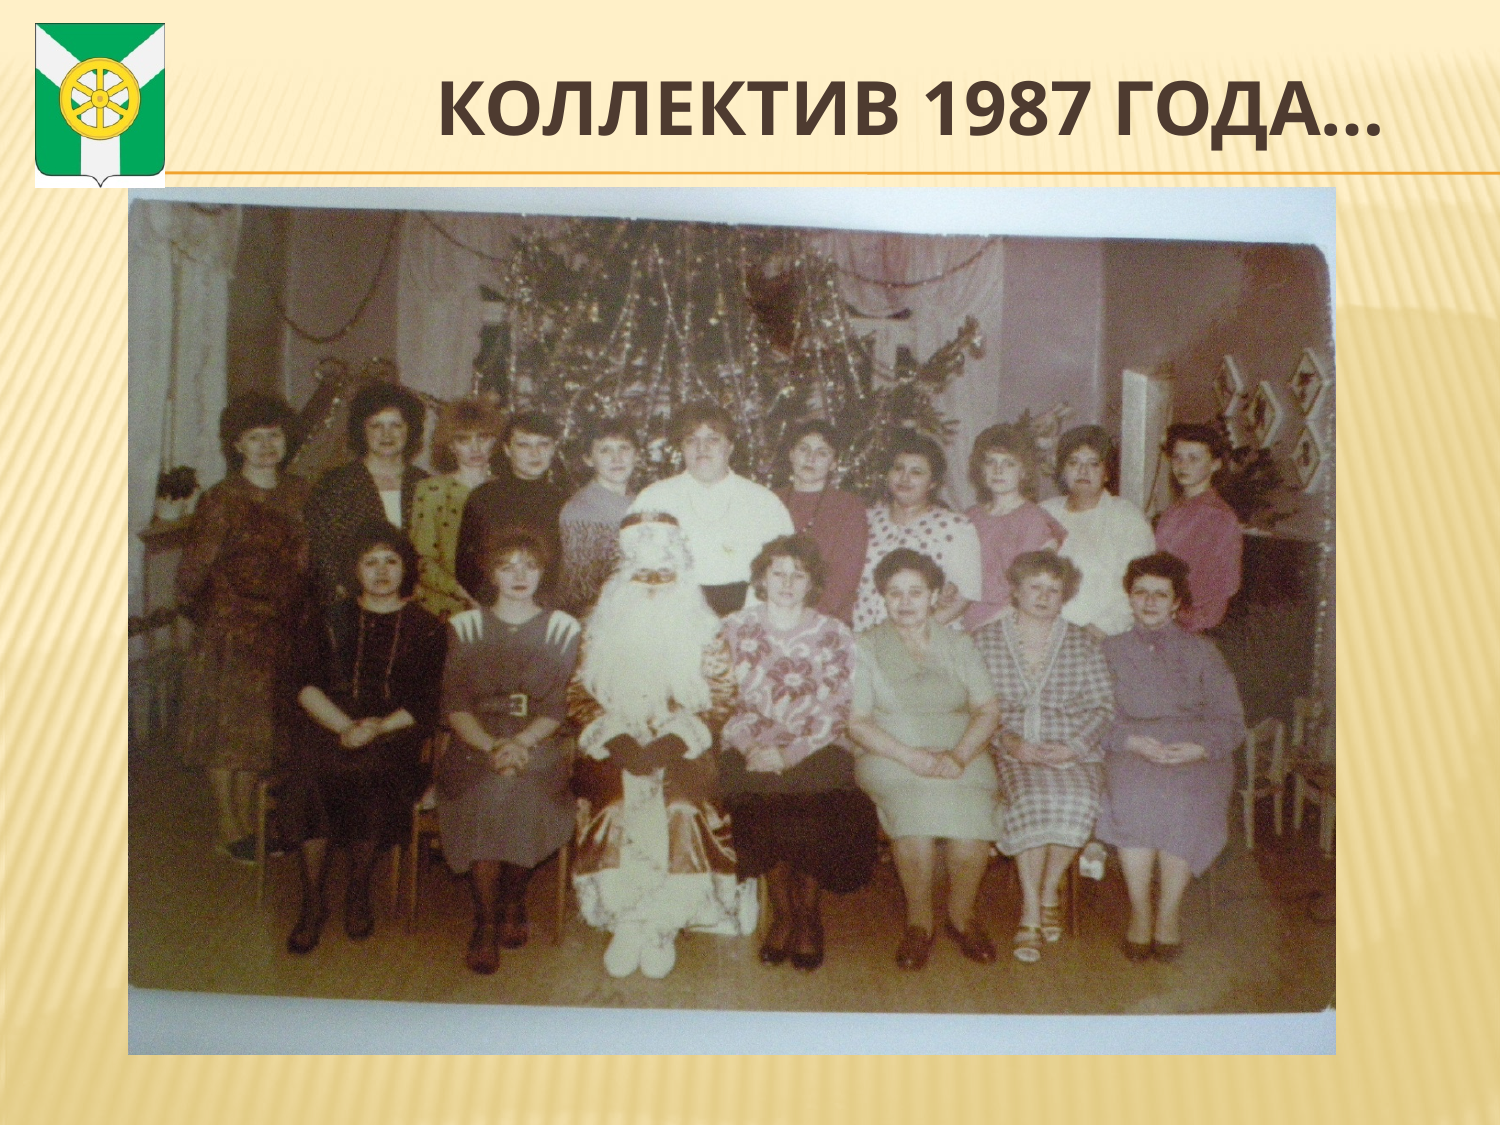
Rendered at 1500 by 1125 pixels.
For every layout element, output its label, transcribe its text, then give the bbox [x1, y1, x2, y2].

picture [34, 23, 165, 188]
title Коллектив 1987 года… [173, 35, 1475, 176]
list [128, 187, 1337, 1055]
